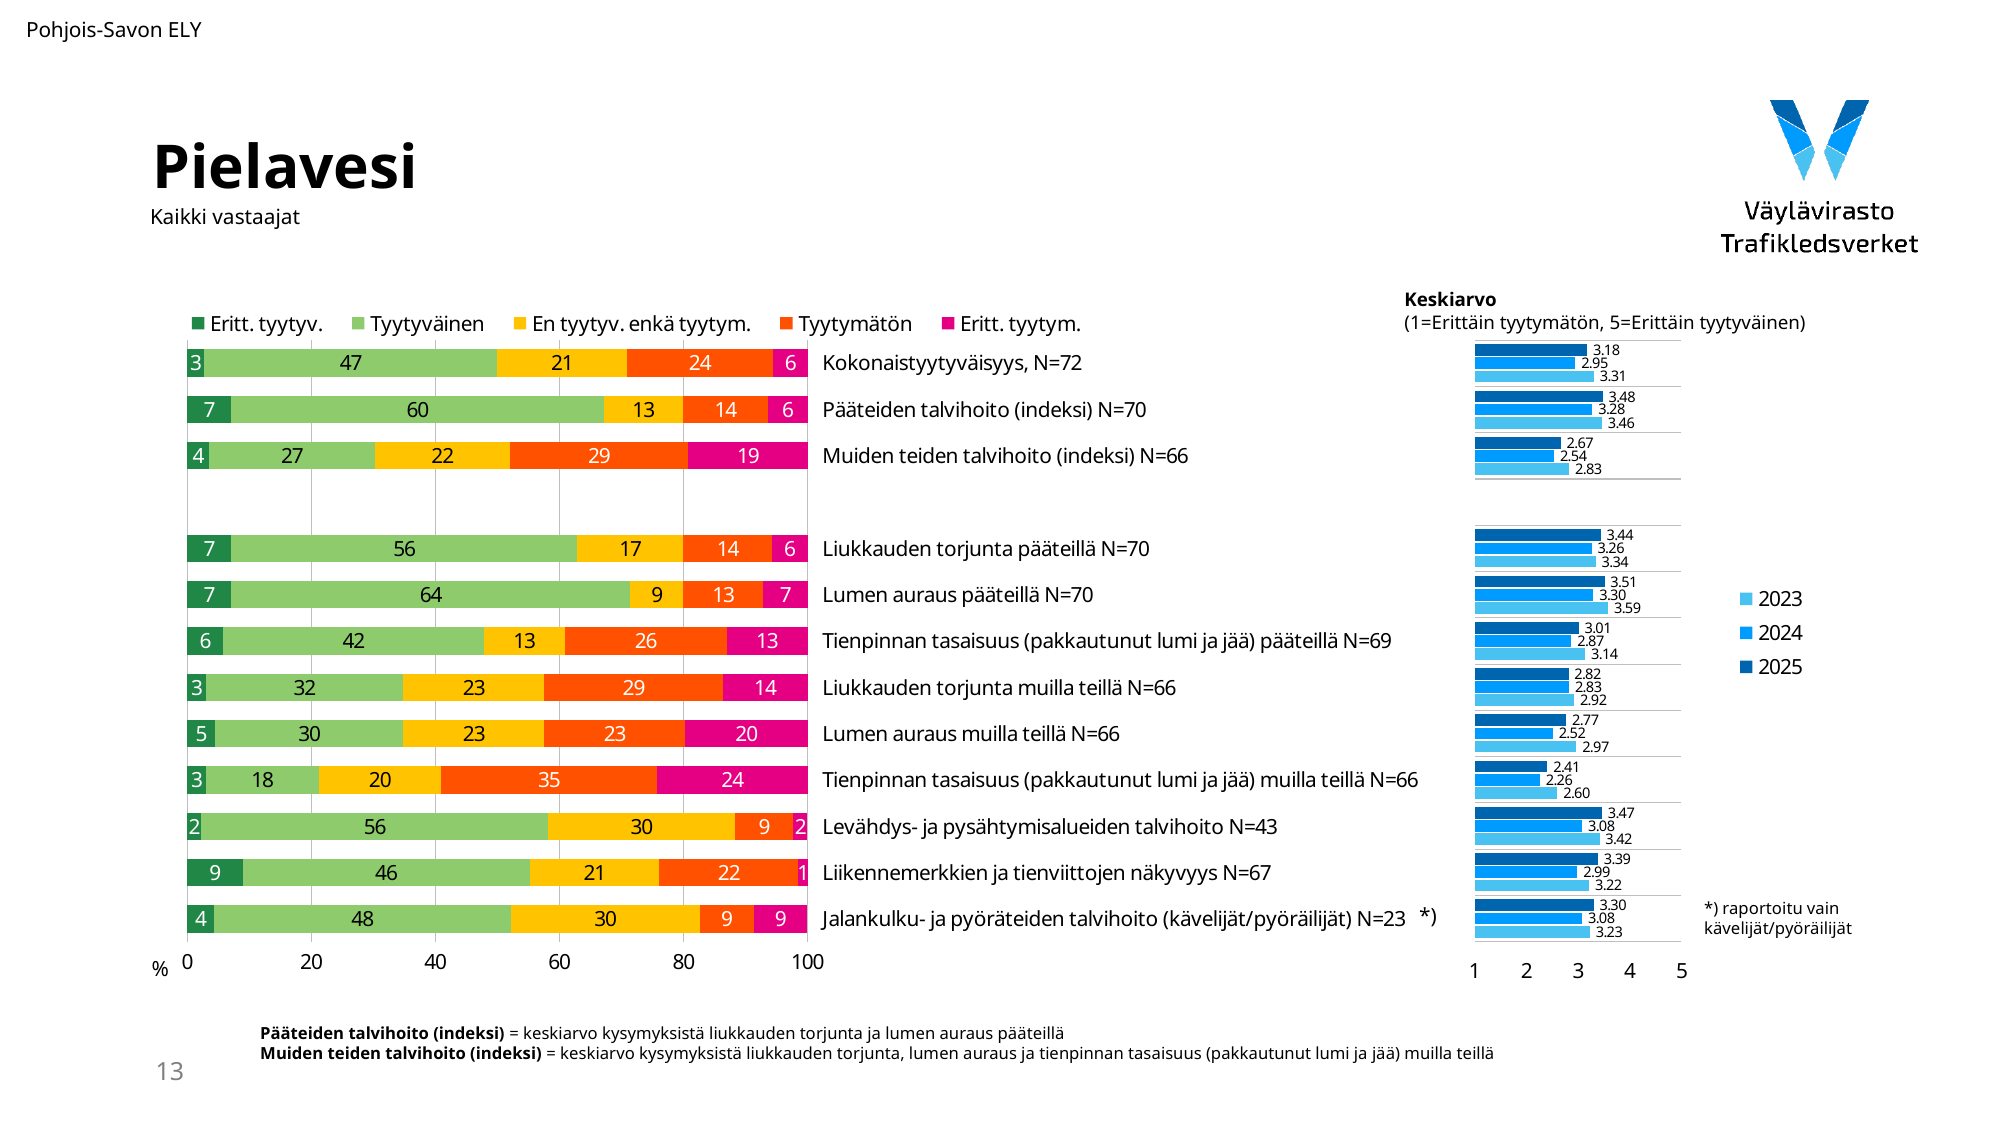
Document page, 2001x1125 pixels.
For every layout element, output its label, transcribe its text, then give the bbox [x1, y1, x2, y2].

text_box Keskiarvo (1=Erittäin tyytymätön, 5=Erittäin tyytyväinen) [1389, 280, 1826, 341]
footer [0, 1042, 675, 1103]
text_box Pohjois-Savon ELY [11, 9, 217, 50]
chart [168, 281, 1822, 985]
text_box % [136, 948, 184, 989]
text_box Pääteiden talvihoito (indeksi) = keskiarvo kysymyksistä liukkauden torjunta ja lumen auraus pääteillä Muiden teiden talvihoito (indeksi) = keskiarvo kysymyksistä liukkauden torjunta, lumen auraus ja tienpinnan tasaisuus (pakkautunut lumi ja jää) muilla teillä [245, 1015, 1520, 1094]
text_box Kaikki vastaajat [135, 196, 315, 237]
picture [1682, 62, 1958, 292]
text_box *) raportoitu vain kävelijät/pyöräilijät [1822, 890, 1868, 945]
title Pielavesi [137, 59, 1555, 278]
